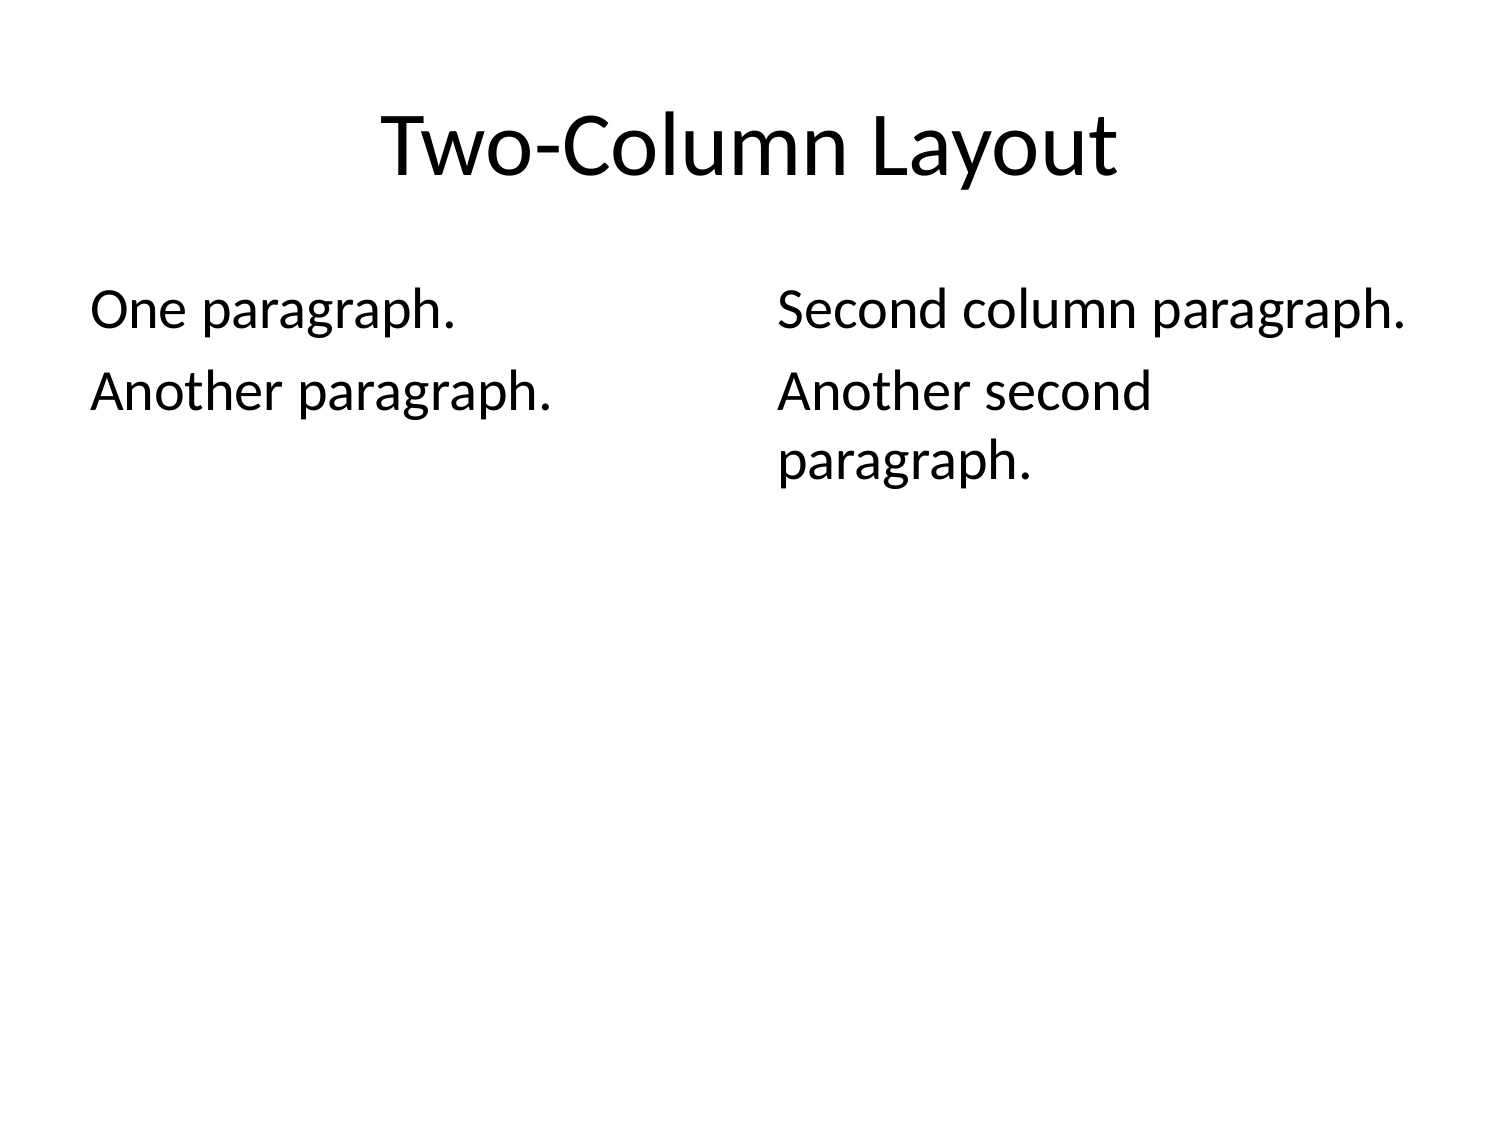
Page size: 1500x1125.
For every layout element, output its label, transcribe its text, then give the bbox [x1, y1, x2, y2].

list One paragraph. Another paragraph. [75, 262, 738, 1005]
list Second column paragraph. Another second paragraph. [762, 262, 1425, 1005]
title Two-Column Layout [75, 45, 1425, 233]
